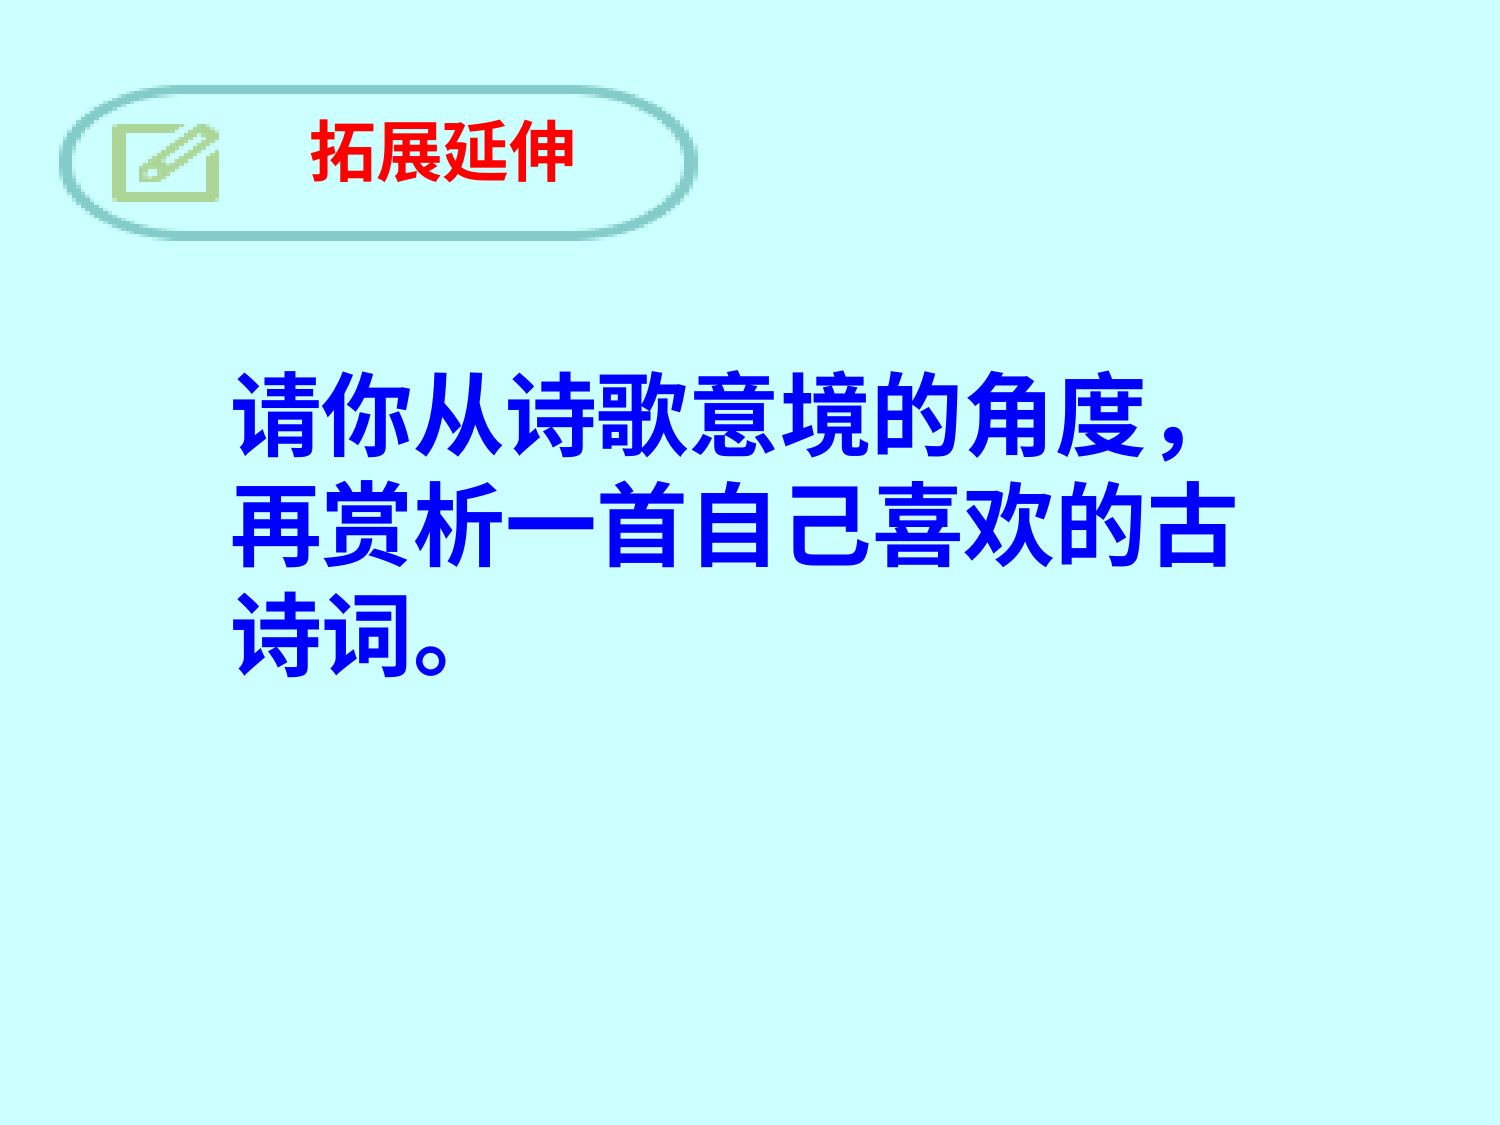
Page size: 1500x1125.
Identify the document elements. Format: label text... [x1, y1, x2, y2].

text_box 请你从诗歌意境的角度，再赏析一首自己喜欢的古诗词。 [218, 352, 1265, 694]
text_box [59, 85, 698, 241]
